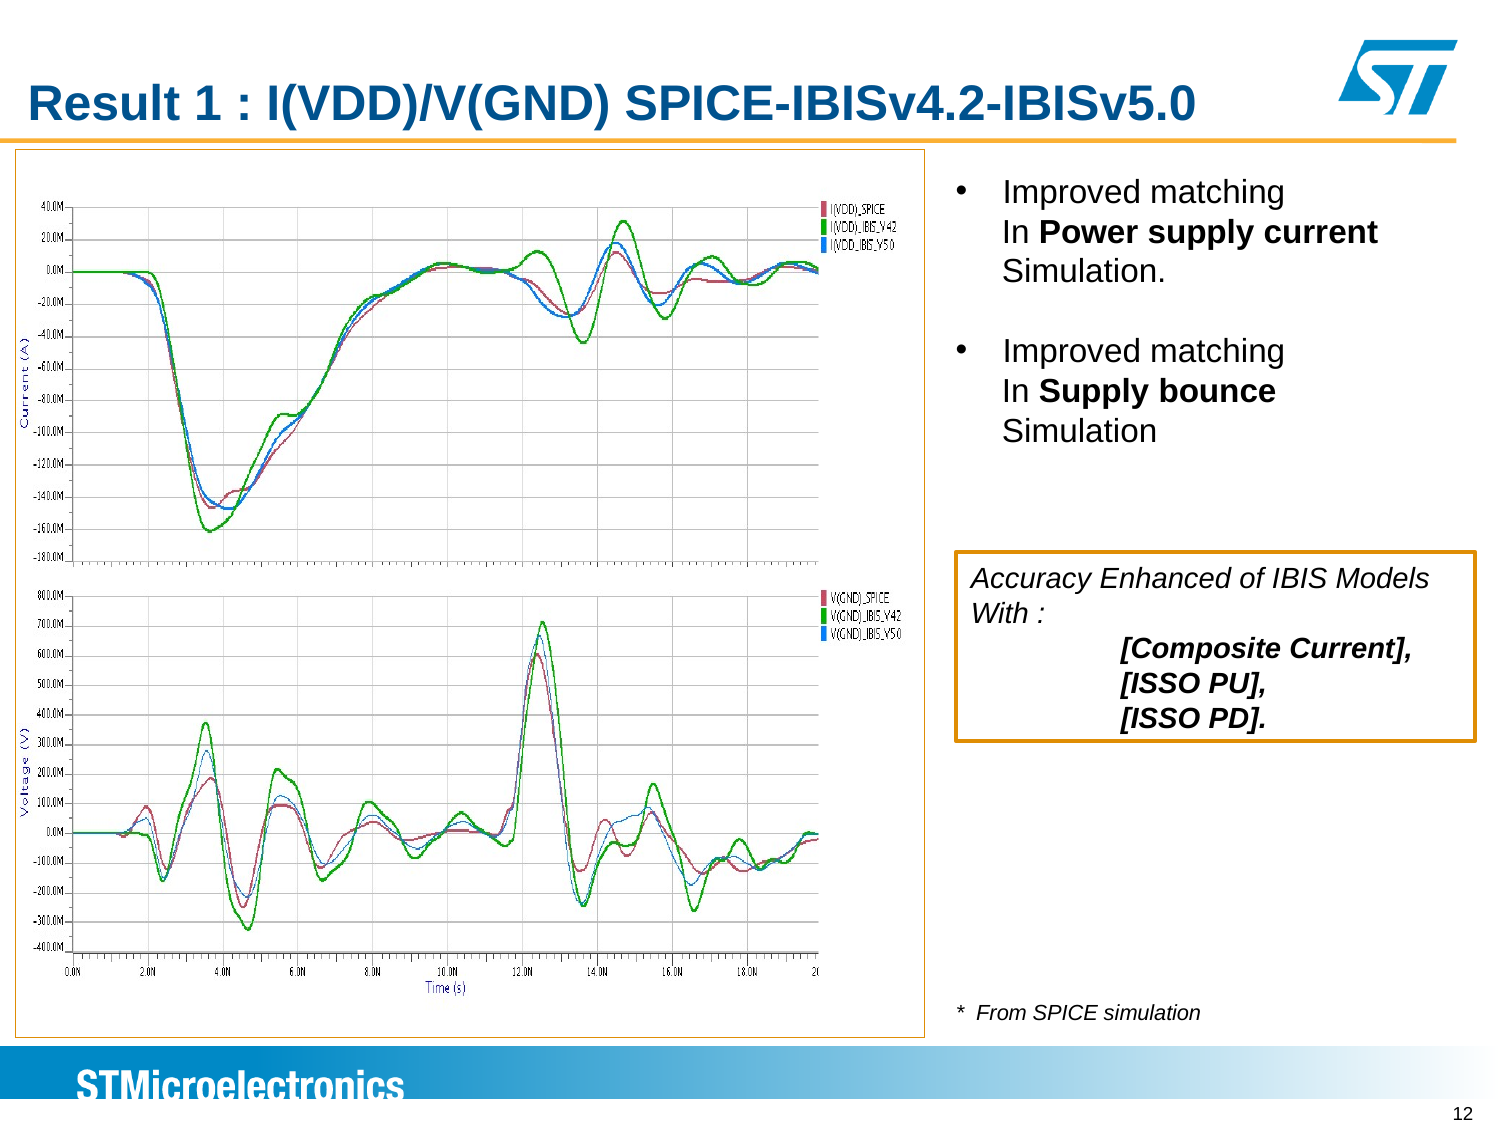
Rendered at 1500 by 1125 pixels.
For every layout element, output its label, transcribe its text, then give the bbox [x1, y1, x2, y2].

text_box Improved matching In Power supply current Simulation. Improved matching In Supply bounce Simulation [940, 162, 1394, 537]
title Result 1 : I(VDD)/V(GND) SPICE-IBISv4.2-IBISv5.0 [12, 24, 1388, 138]
picture [0, 1046, 1500, 1101]
picture [1388, 37, 1462, 117]
picture [15, 149, 926, 1038]
text_box Accuracy Enhanced of IBIS Models With : [Composite Current], [ISSO PU], [ISSO PD]. [955, 551, 1475, 742]
slide_number 12 [1413, 1086, 1489, 1125]
text_box * From SPICE simulation [940, 991, 1379, 1033]
picture [1388, 86, 1394, 110]
